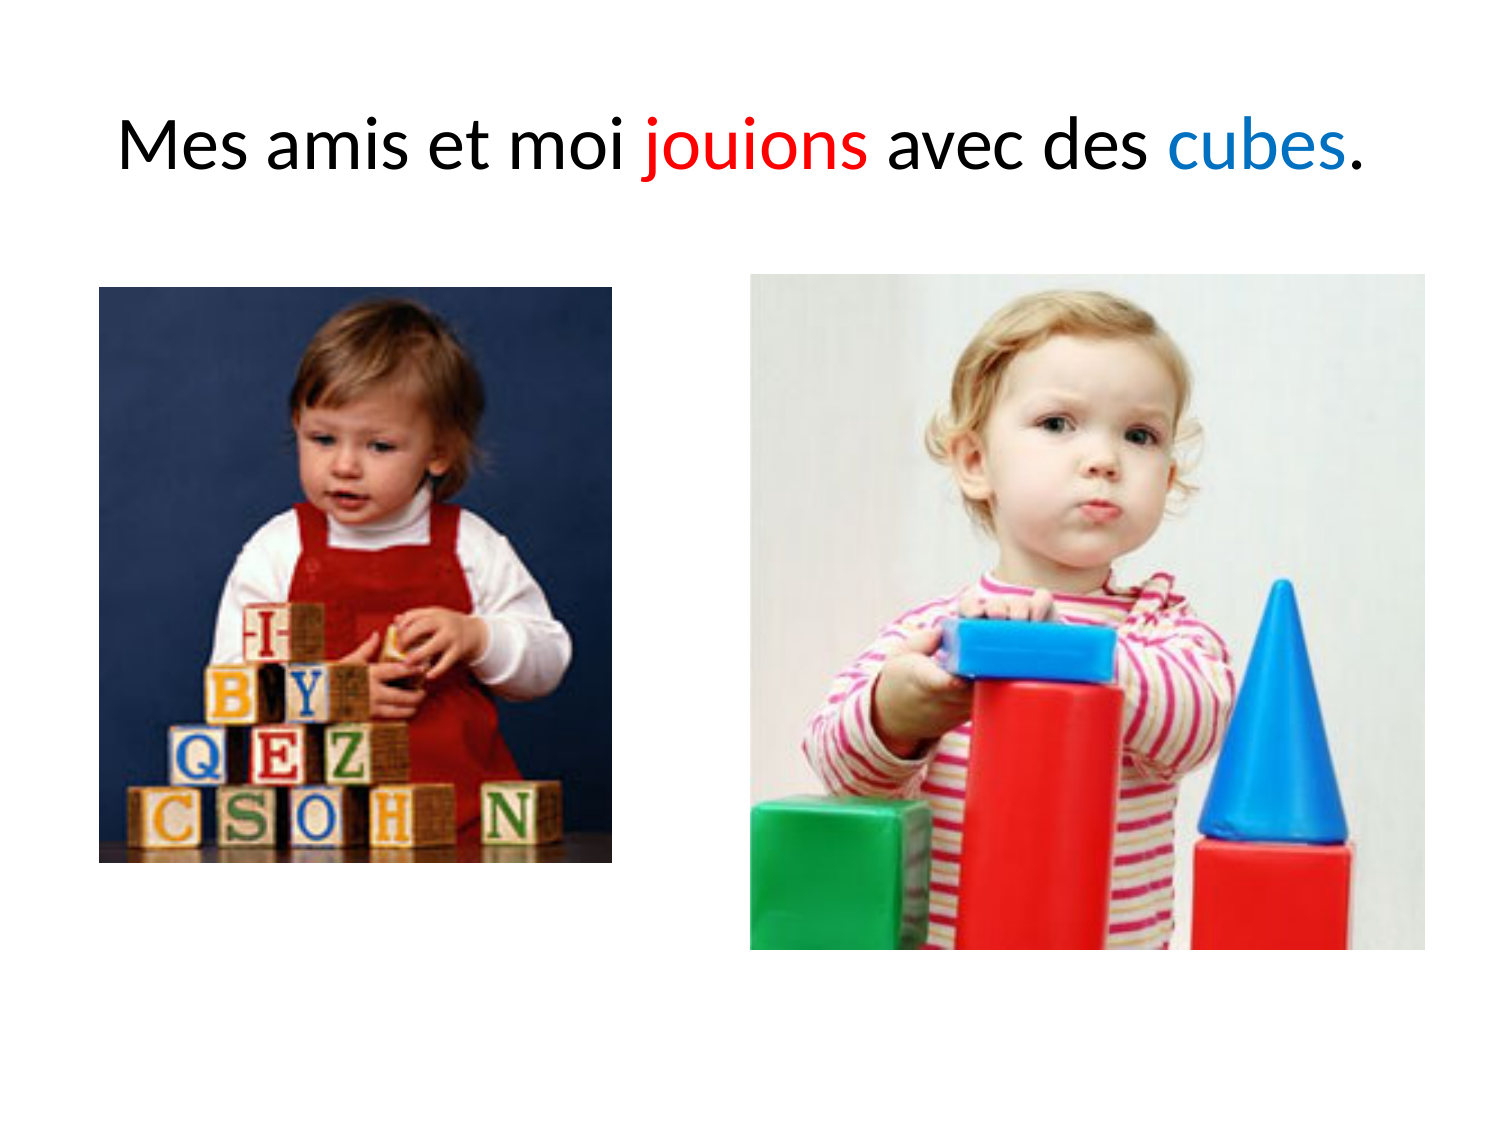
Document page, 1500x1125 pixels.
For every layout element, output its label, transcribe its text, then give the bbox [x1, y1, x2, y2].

picture [99, 287, 612, 863]
picture [749, 274, 1426, 951]
title Mes amis et moi jouions avec des cubes. [75, 45, 1425, 233]
